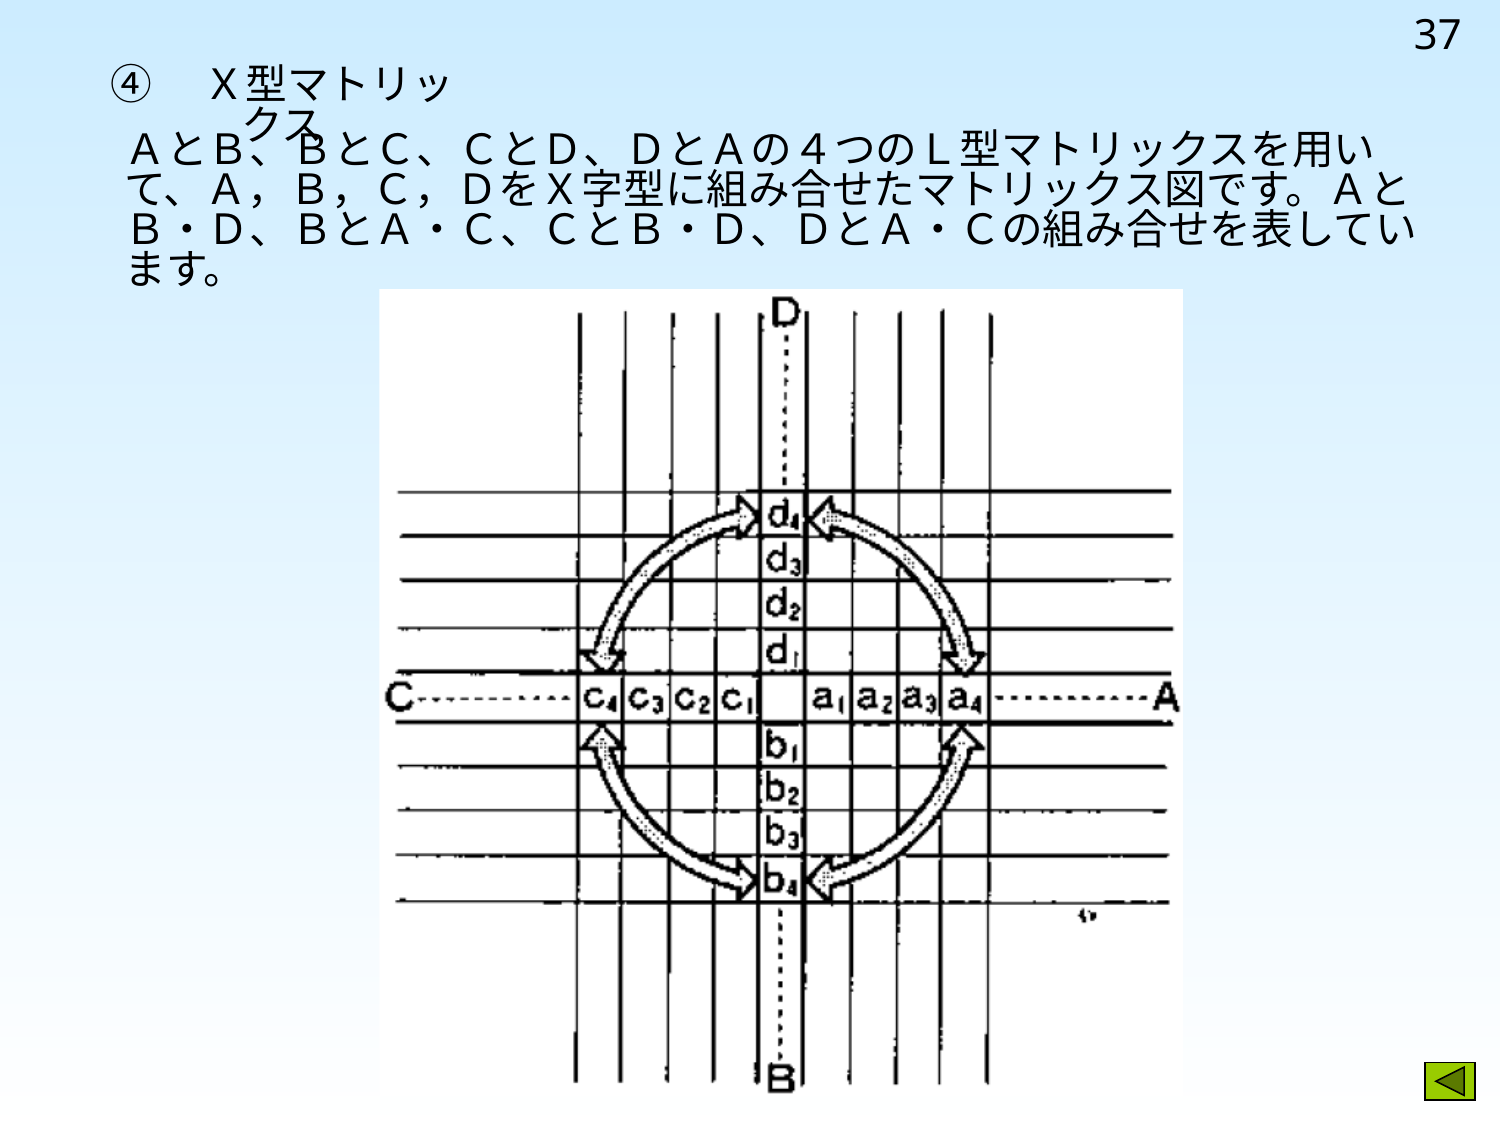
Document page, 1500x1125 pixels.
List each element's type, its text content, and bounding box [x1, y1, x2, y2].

text_box ＡとＢ、ＢとＣ、ＣとＤ、ＤとＡの４つのＬ型マトリックスを用いて、Ａ，Ｂ，Ｃ，ＤをＸ字型に組み合せたマトリックス図です。ＡとＢ・Ｄ、ＢとＡ・Ｃ、ＣとＢ・Ｄ、ＤとＡ・Ｃの組み合せを表しています。 [109, 125, 1448, 301]
text_box ④ Ｘ型マトリックス [88, 60, 476, 156]
picture [379, 289, 1183, 1097]
text_box [1425, 1062, 1476, 1101]
text_box 37 [1376, 0, 1500, 65]
